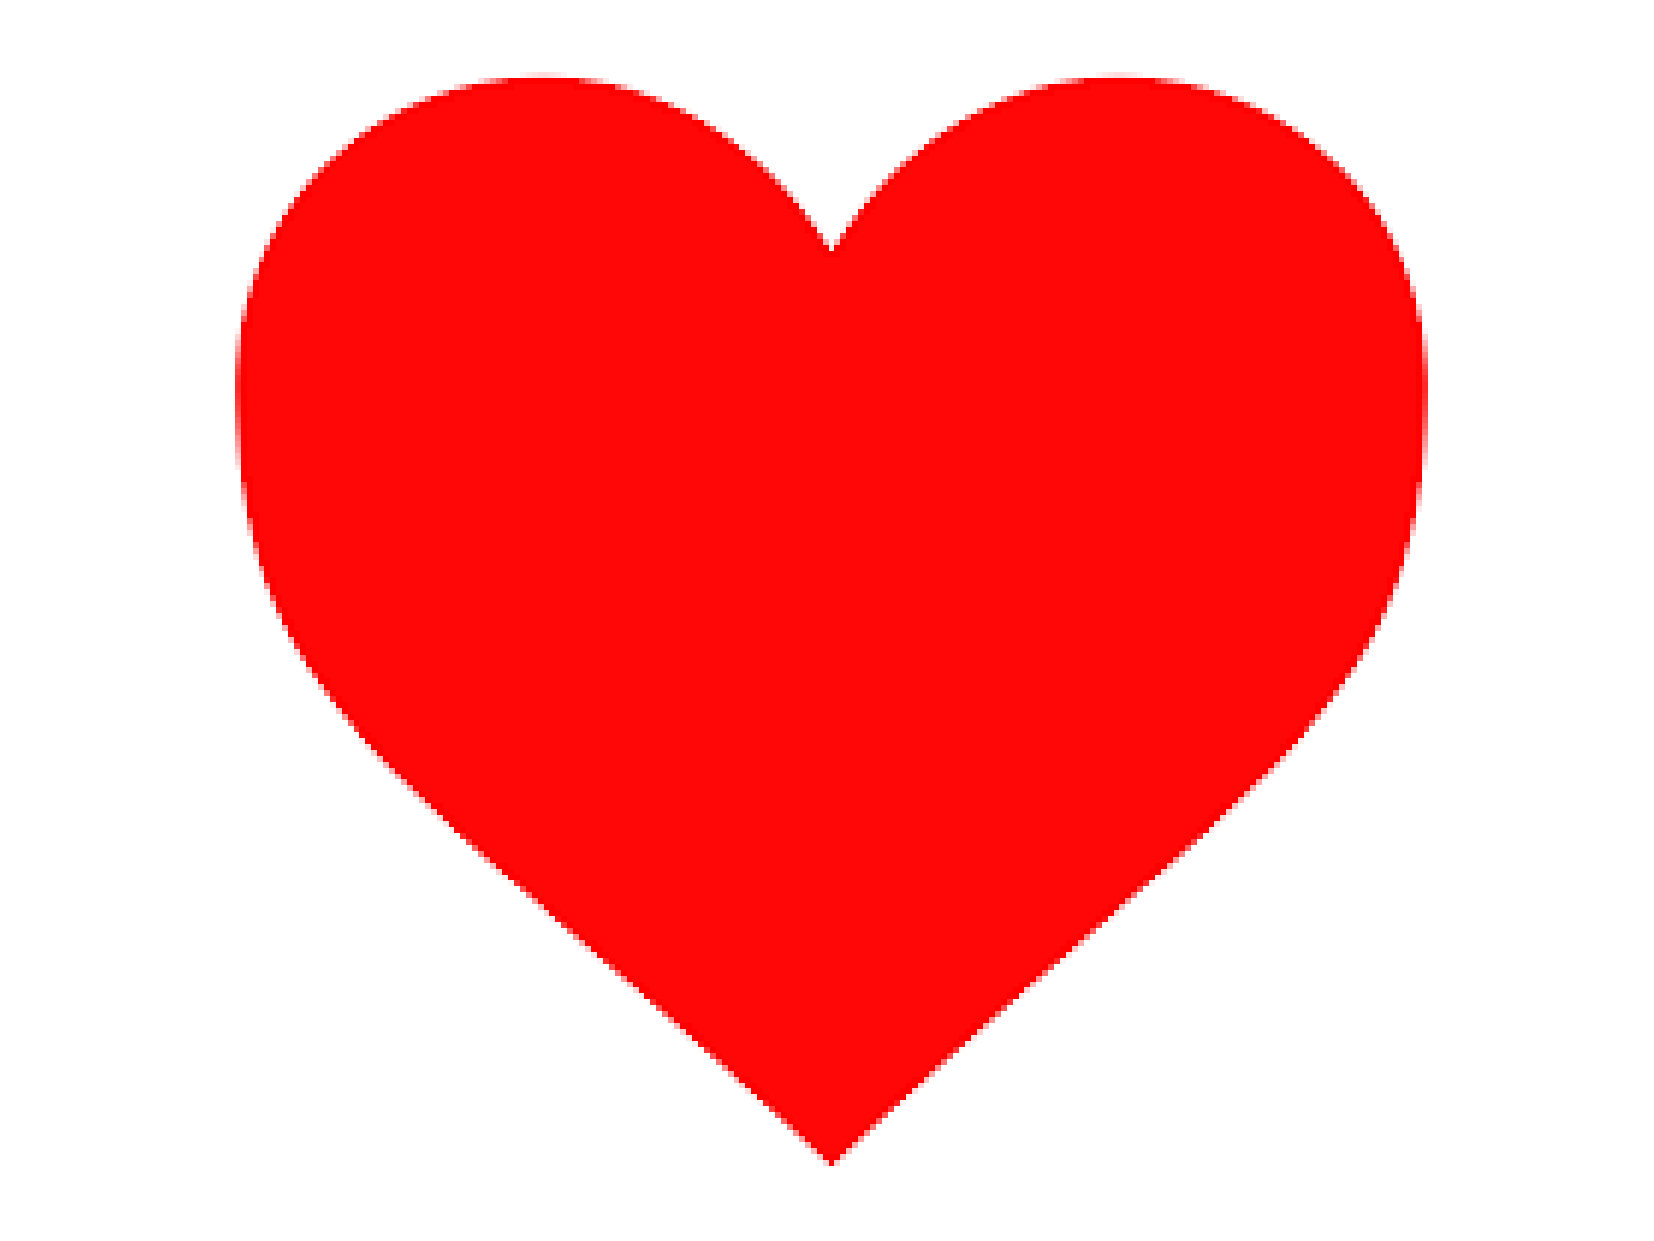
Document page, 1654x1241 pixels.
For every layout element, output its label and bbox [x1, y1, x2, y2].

picture [164, 0, 1500, 1241]
